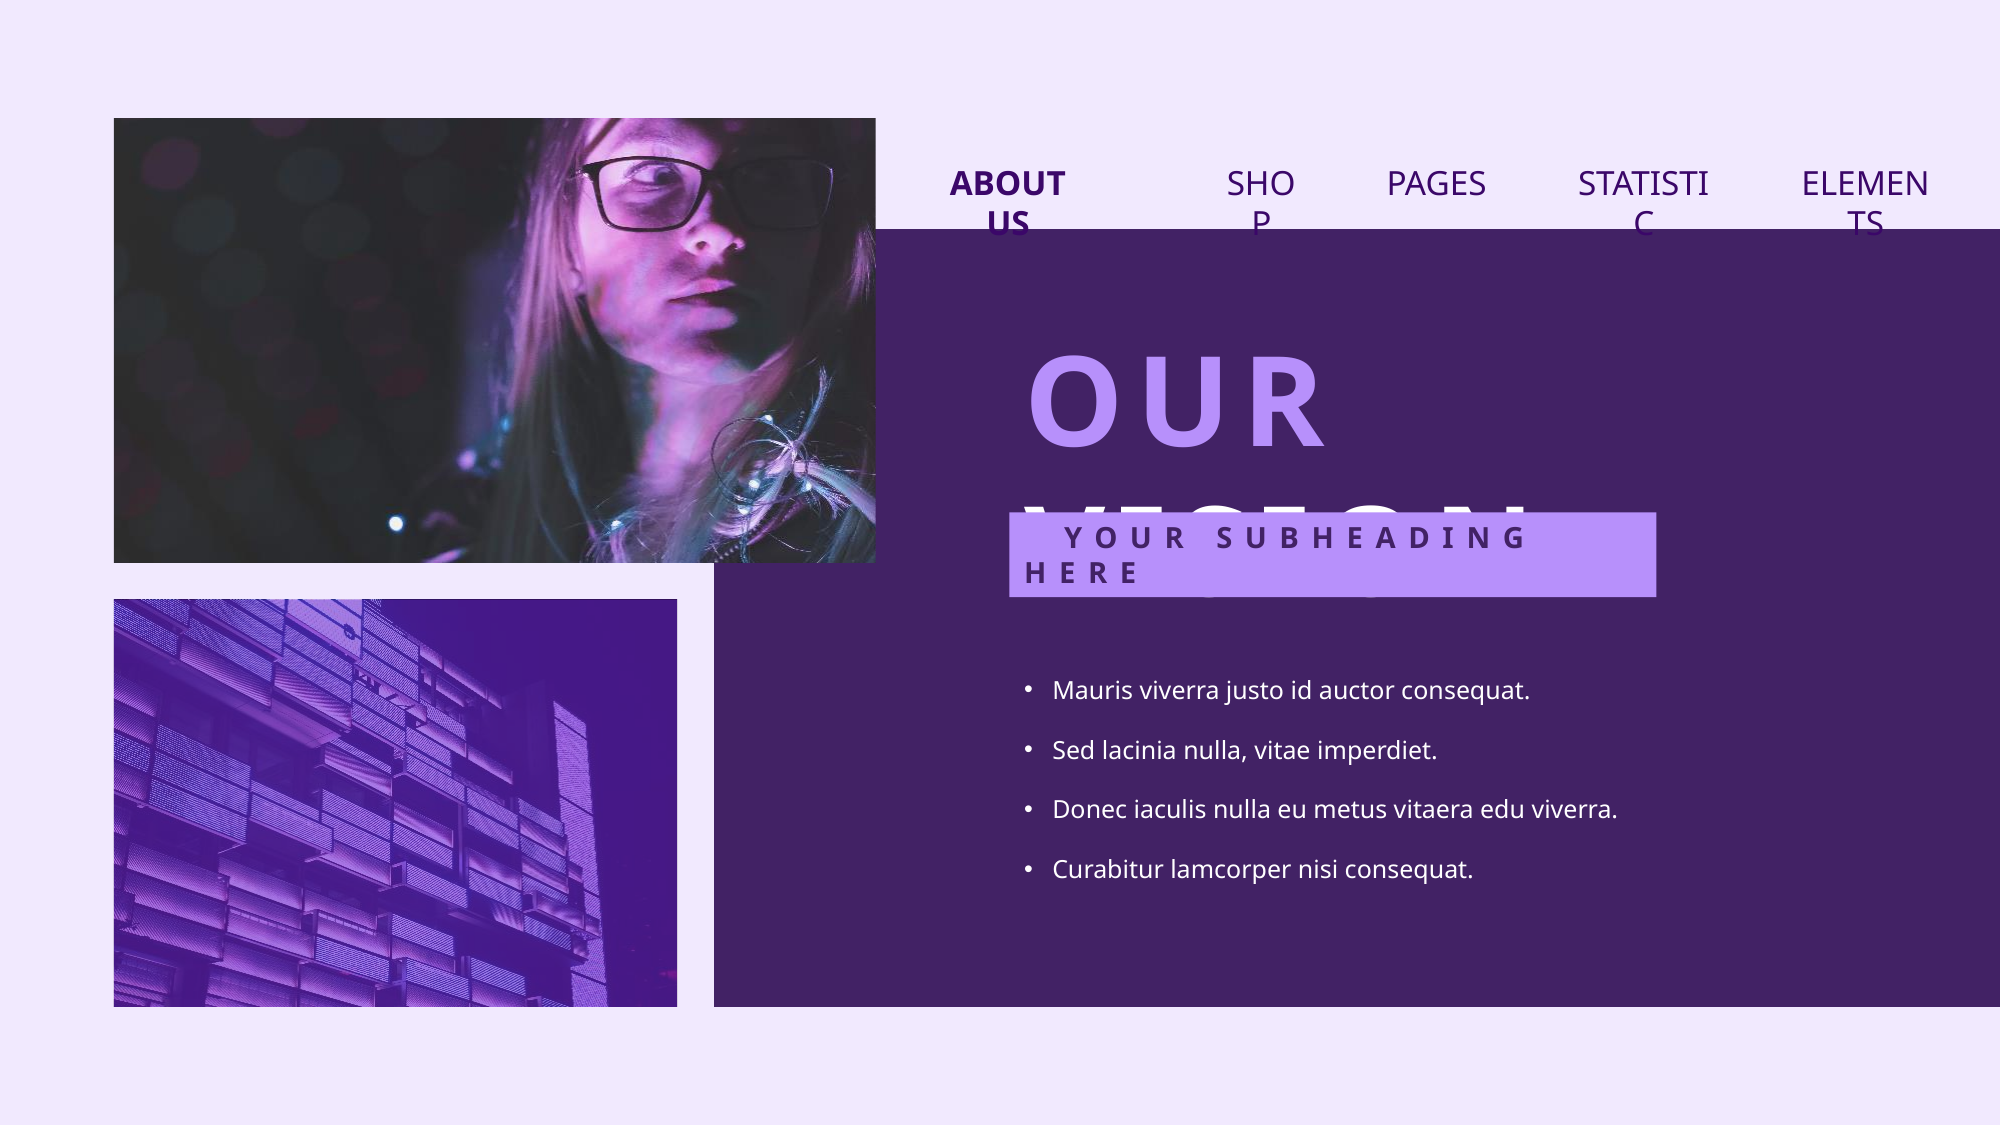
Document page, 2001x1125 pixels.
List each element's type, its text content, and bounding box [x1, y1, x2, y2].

text_box OUR VISION [1009, 314, 1772, 630]
text_box Mauris viverra justo id auctor consequat. Sed lacinia nulla, vitae imperdiet. Donec iaculis nulla eu metus vitaera edu viverra. Curabitur lamcorper nisi consequat. [1009, 636, 1657, 892]
picture [113, 599, 677, 1007]
text_box YOUR SUBHEADING HERE [1009, 512, 1657, 598]
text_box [922, 154, 1954, 211]
text_box [713, 228, 2000, 1008]
picture [113, 118, 876, 563]
